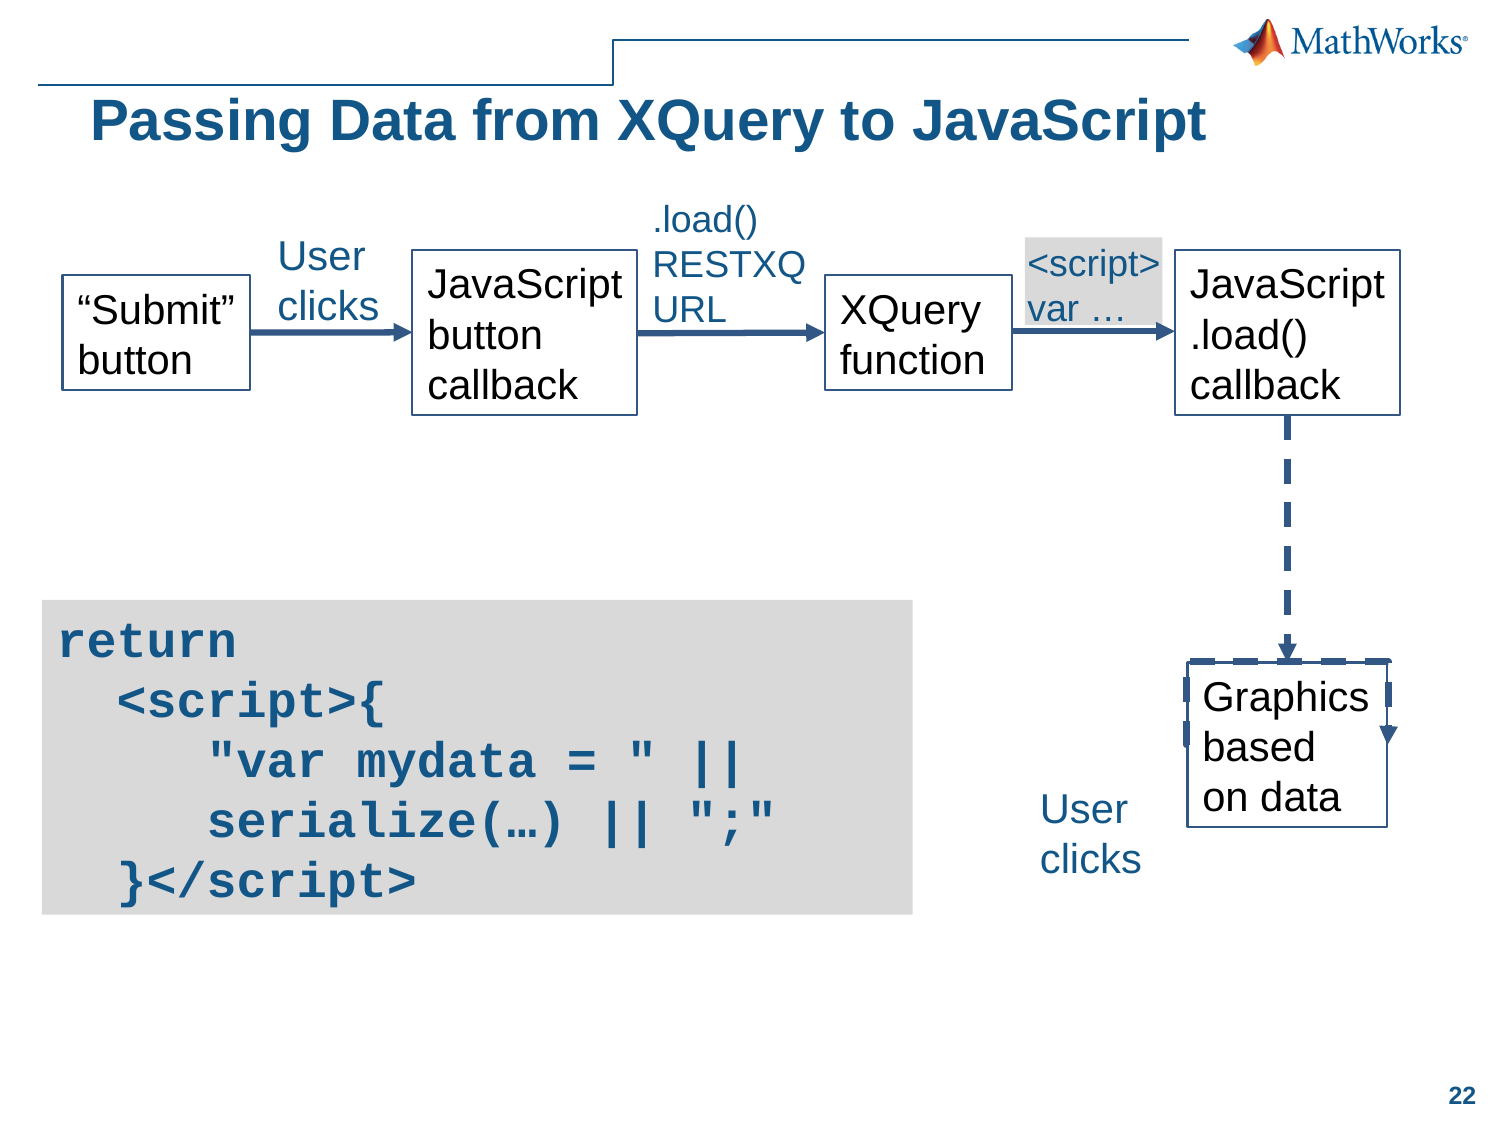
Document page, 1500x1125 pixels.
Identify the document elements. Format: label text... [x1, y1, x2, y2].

text_box .load() RESTXQ URL [637, 238, 850, 332]
picture [1226, 7, 1483, 78]
text_box Graphics based on data [1187, 754, 1388, 828]
text_box JavaScript .load() callback [1174, 249, 1400, 415]
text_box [1187, 745, 1388, 749]
text_box JavaScript button callback [412, 249, 638, 415]
text_box XQuery function [825, 275, 1013, 390]
text_box <script> var … [1012, 238, 1200, 330]
text_box Graphics based on data [1187, 662, 1388, 745]
text_box User clicks [262, 221, 400, 329]
text_box User clicks [1024, 774, 1169, 890]
text_box return <script>{ "var mydata = " || serialize(…) || ";" }</script> [41, 599, 913, 915]
text_box “Submit” button [62, 275, 250, 390]
title Passing Data from XQuery to JavaScript [75, 75, 1400, 238]
